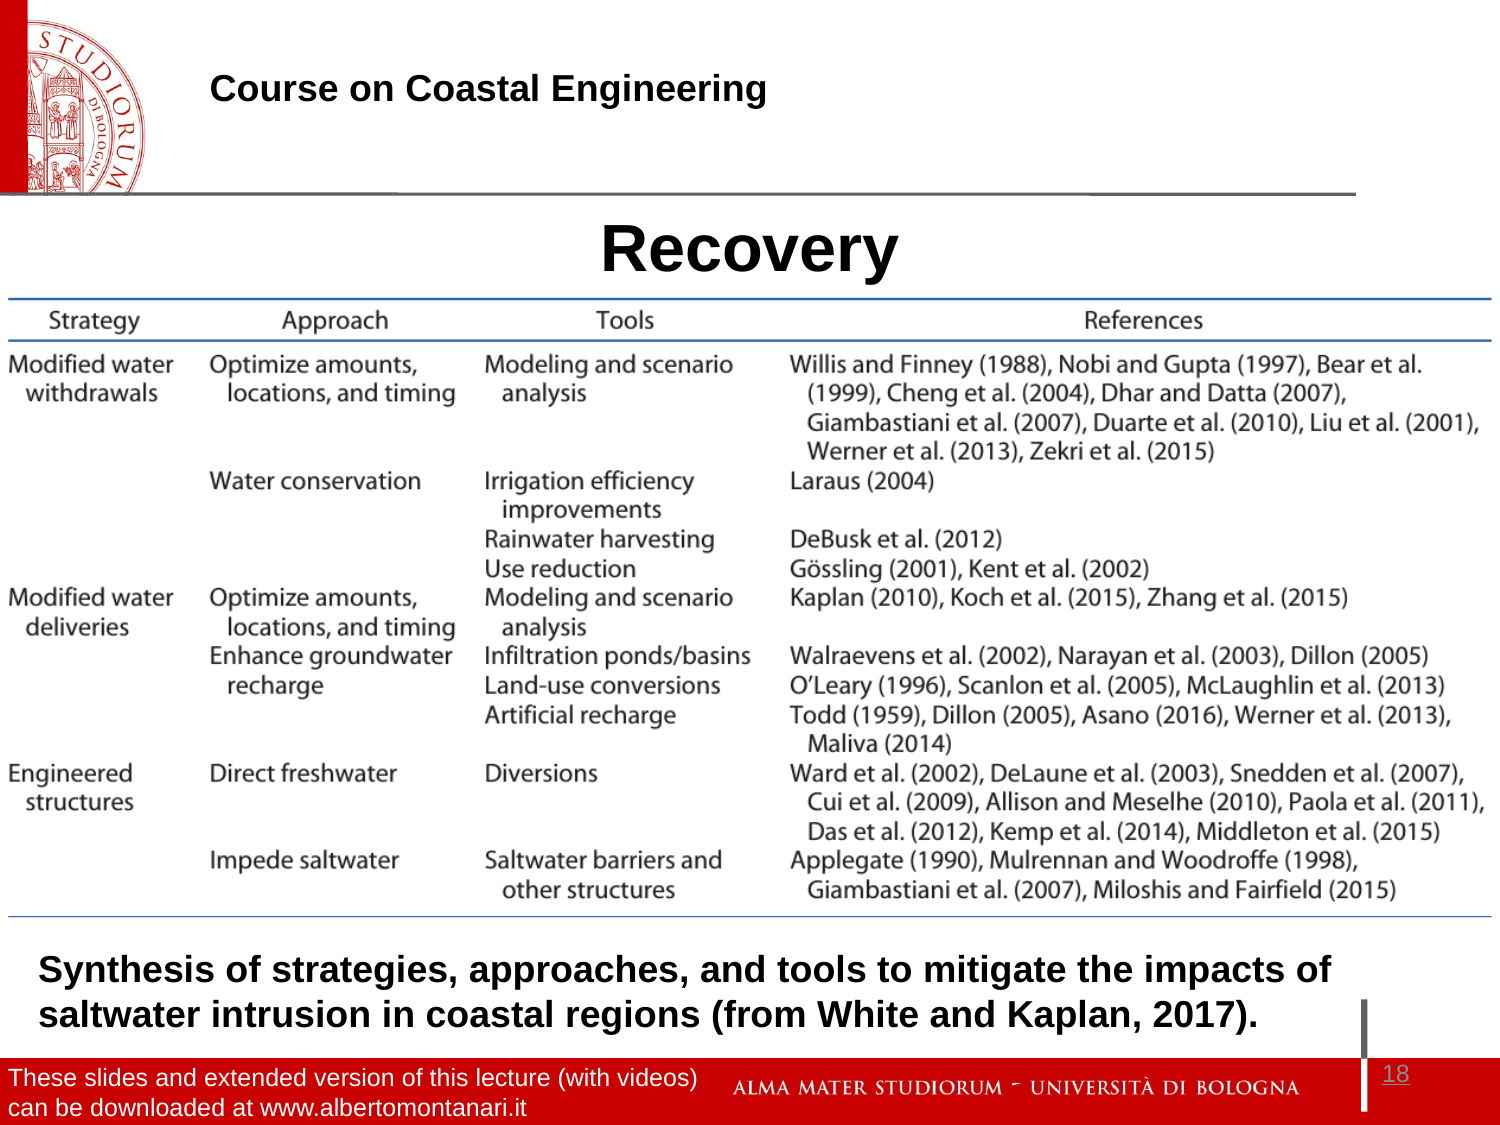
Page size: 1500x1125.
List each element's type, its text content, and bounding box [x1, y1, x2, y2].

picture [28, 16, 151, 117]
slide_number 18 [1074, 1043, 1425, 1103]
picture [0, 292, 1500, 928]
picture [0, 1058, 1500, 1125]
text_box Synthesis of strategies, approaches, and tools to mitigate the impacts of saltwater intrusion in coastal regions (from White and Kaplan, 2017). [23, 937, 1477, 1043]
text_box Recovery [11, 117, 1489, 291]
